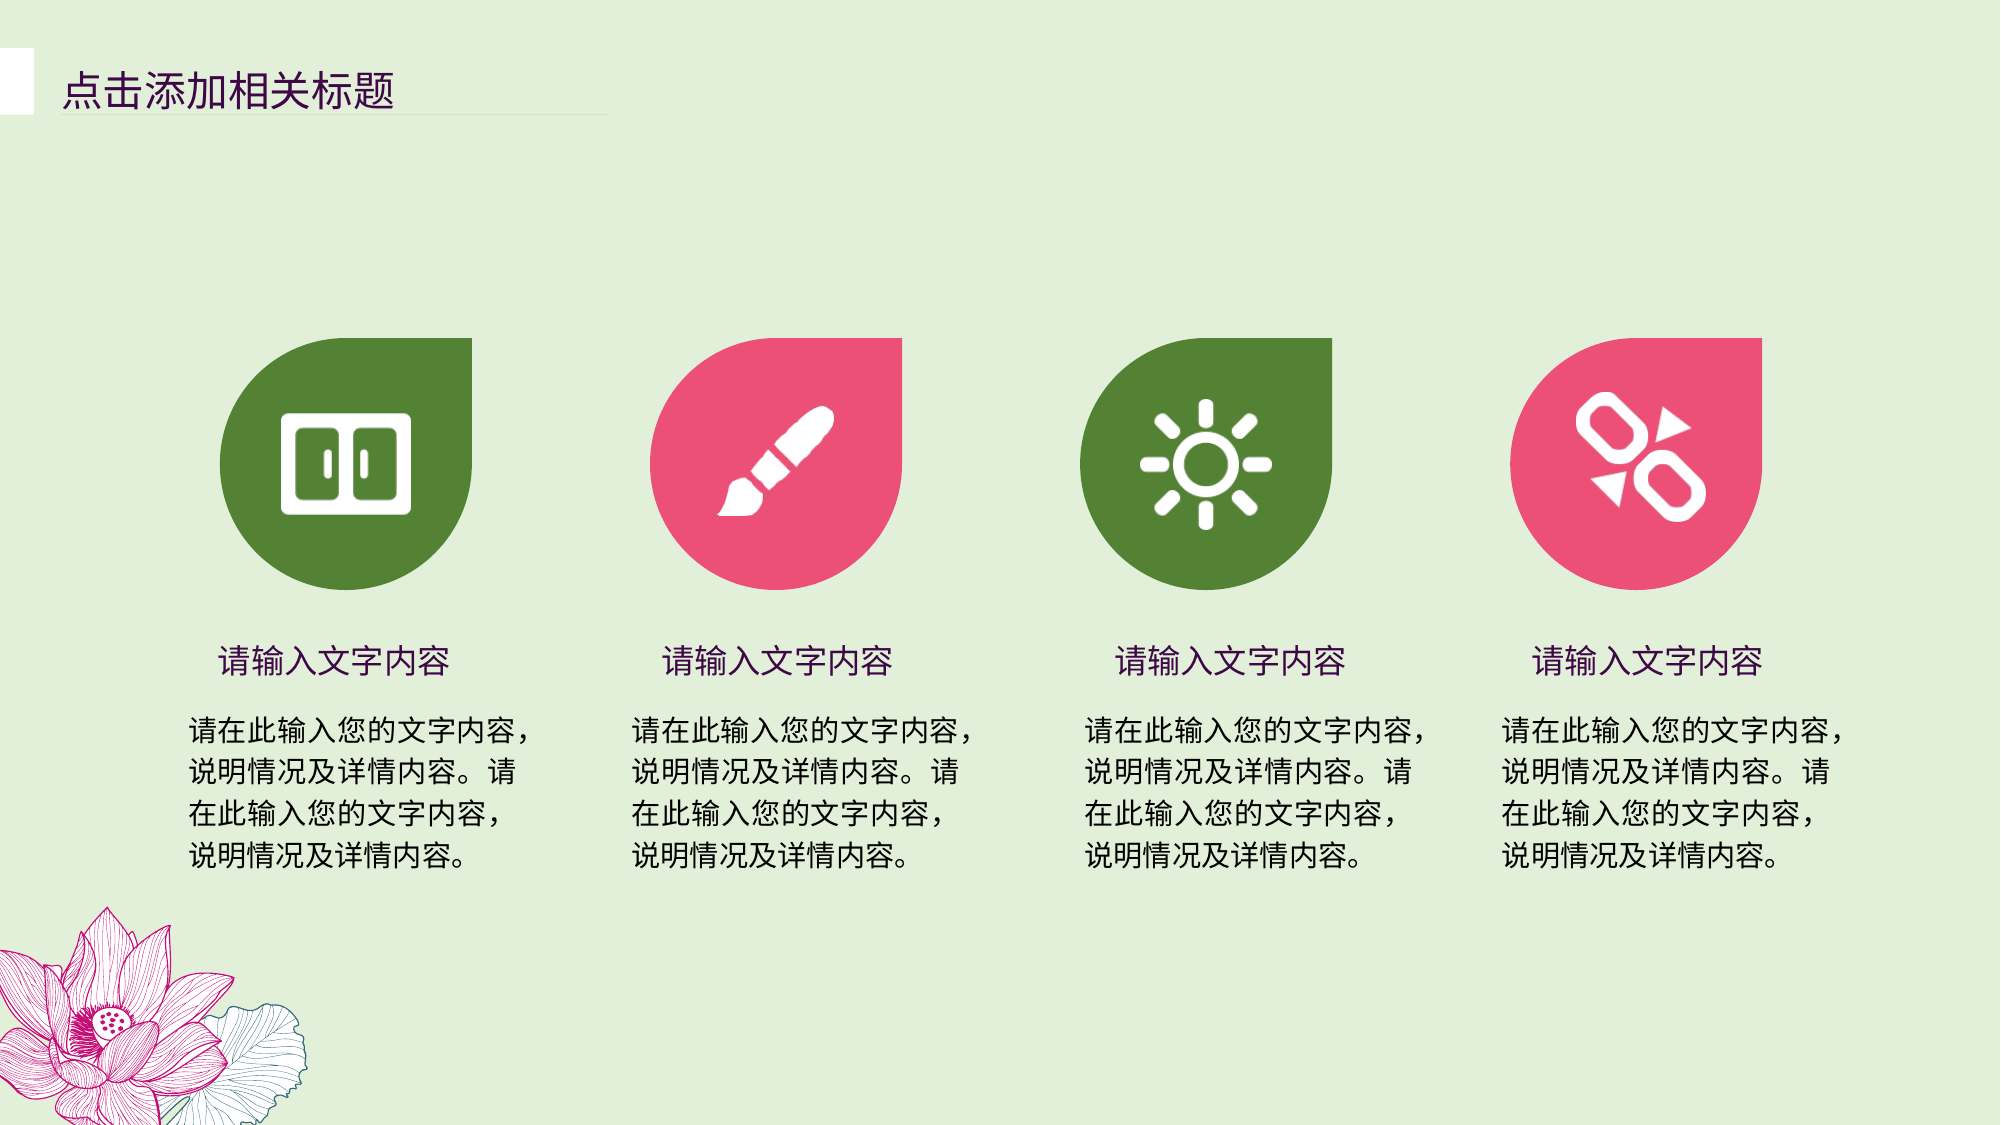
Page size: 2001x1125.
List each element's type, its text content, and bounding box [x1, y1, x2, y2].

text_box 请输入文字内容 [645, 623, 943, 696]
text_box 请在此输入您的文字内容，说明情况及详情内容。请在此输入您的文字内容，说明情况及详情内容。 [1486, 696, 1847, 930]
text_box 请输入文字内容 [202, 623, 499, 696]
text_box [1080, 337, 1333, 590]
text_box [649, 337, 902, 590]
text_box [0, 47, 35, 116]
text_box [1510, 337, 1763, 590]
text_box 请在此输入您的文字内容，说明情况及详情内容。请在此输入您的文字内容，说明情况及详情内容。 [172, 696, 533, 930]
text_box 请在此输入您的文字内容，说明情况及详情内容。请在此输入您的文字内容，说明情况及详情内容。 [615, 696, 976, 930]
text_box 请在此输入您的文字内容，说明情况及详情内容。请在此输入您的文字内容，说明情况及详情内容。 [1068, 696, 1429, 930]
text_box 请输入文字内容 [1515, 623, 1813, 696]
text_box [219, 337, 472, 590]
picture [0, 906, 308, 1125]
text_box 请输入文字内容 [1098, 623, 1396, 696]
